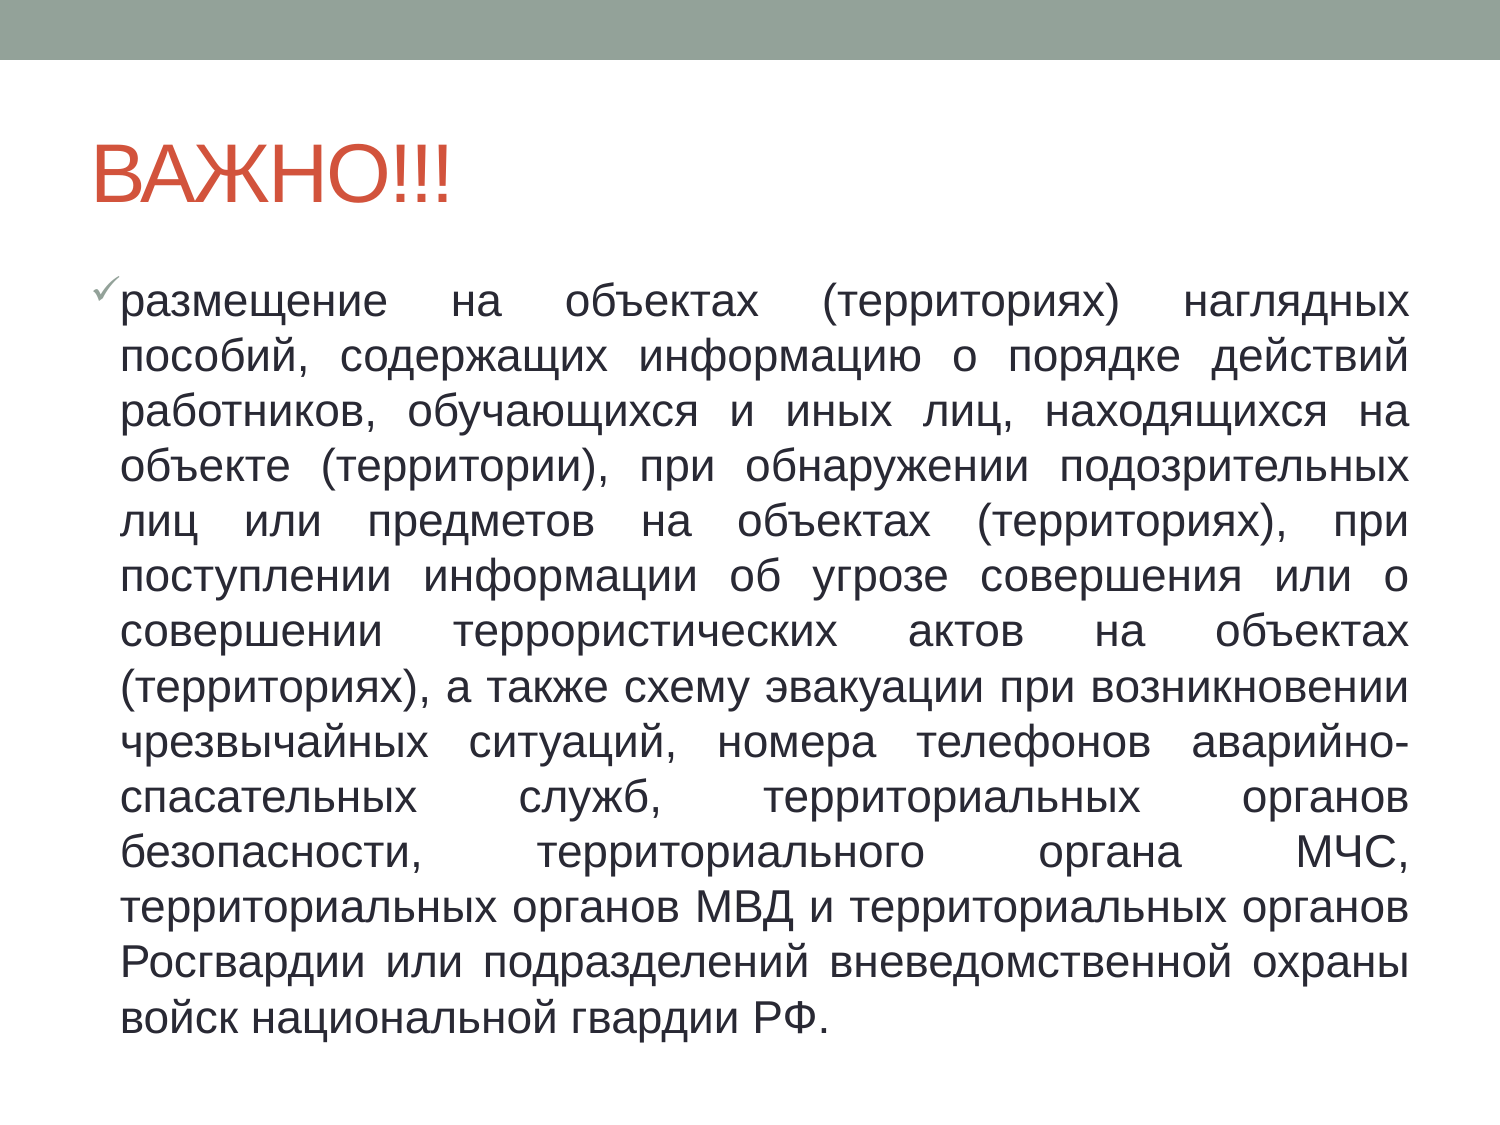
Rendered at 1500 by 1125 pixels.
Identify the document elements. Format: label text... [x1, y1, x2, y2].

title ВАЖНО!!! [75, 87, 1425, 250]
list размещение на объектах (территориях) наглядных пособий, содержащих информацию о порядке действий работников, обучающихся и иных лиц, находящихся на объекте (территории), при обнаружении подозрительных лиц или предметов на объектах (территориях), при поступлении информации об угрозе совершения или о совершении террористических актов на объектах (территориях), а также схему эвакуации при возникновении чрезвычайных ситуаций, номера телефонов аварийно-спасательных служб, территориальных органов безопасности, территориального органа МЧС, территориальных органов МВД и территориальных органов Росгвардии или подразделений вневедомственной охраны войск национальной гвардии РФ. [75, 262, 1425, 1063]
